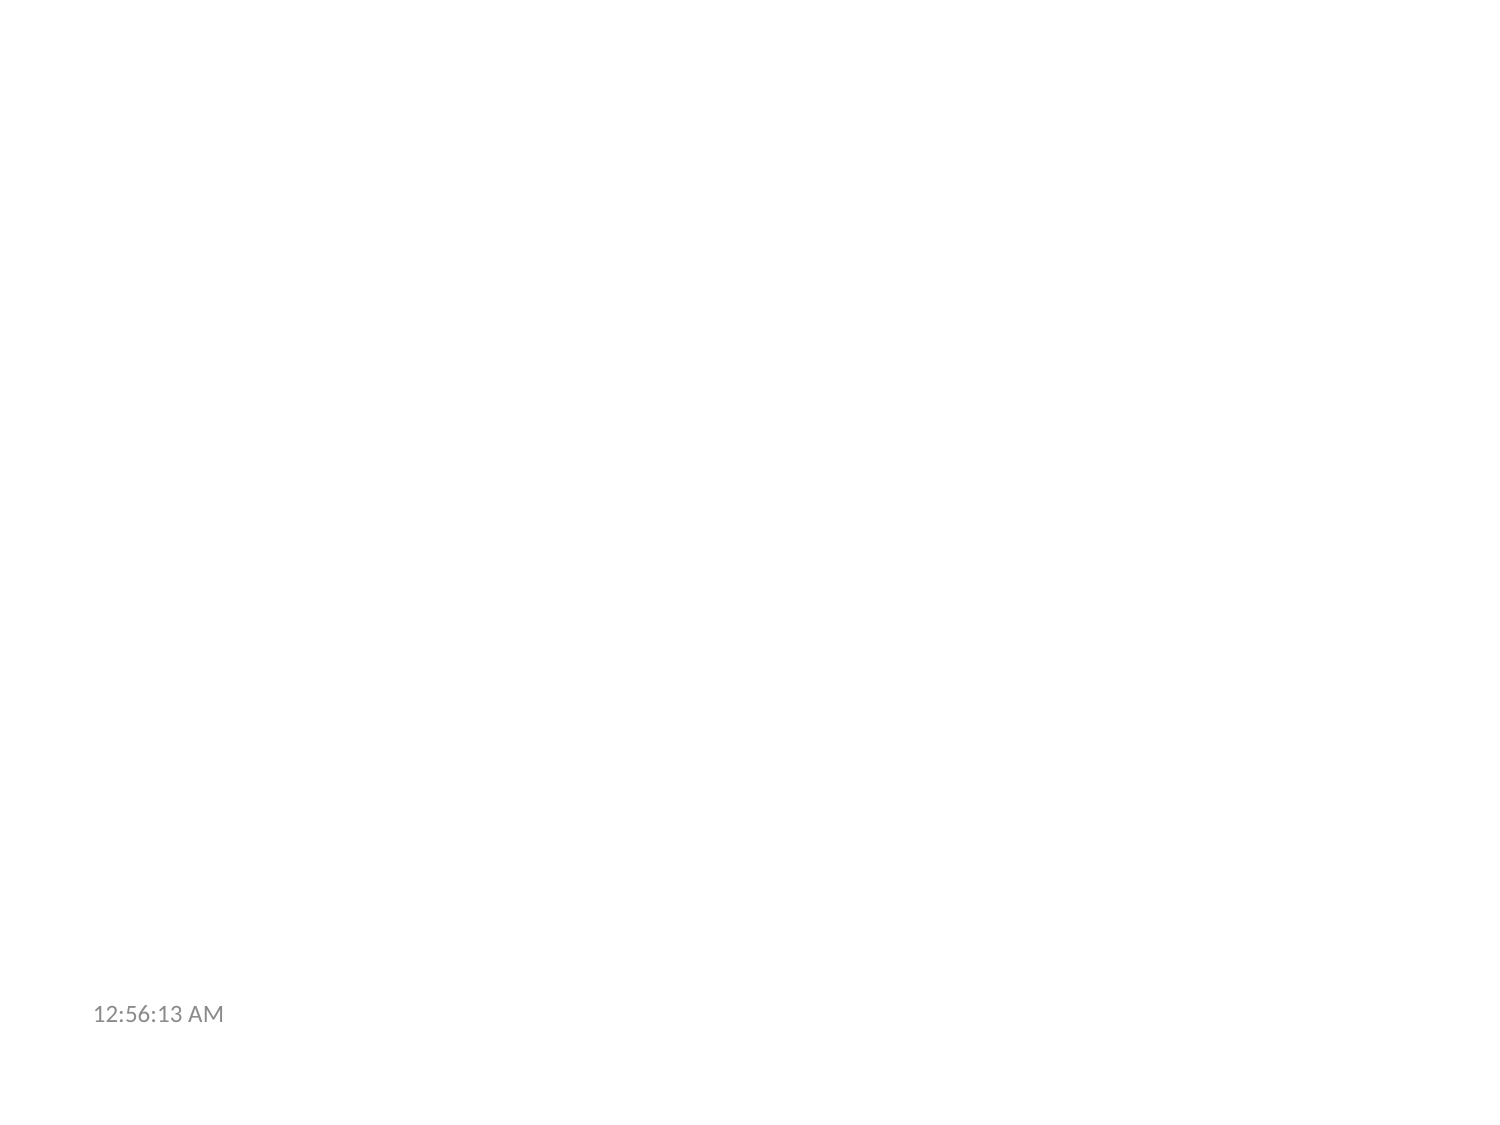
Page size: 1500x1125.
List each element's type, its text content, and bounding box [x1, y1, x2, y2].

text_box 3:35:09 PM [77, 982, 428, 1043]
